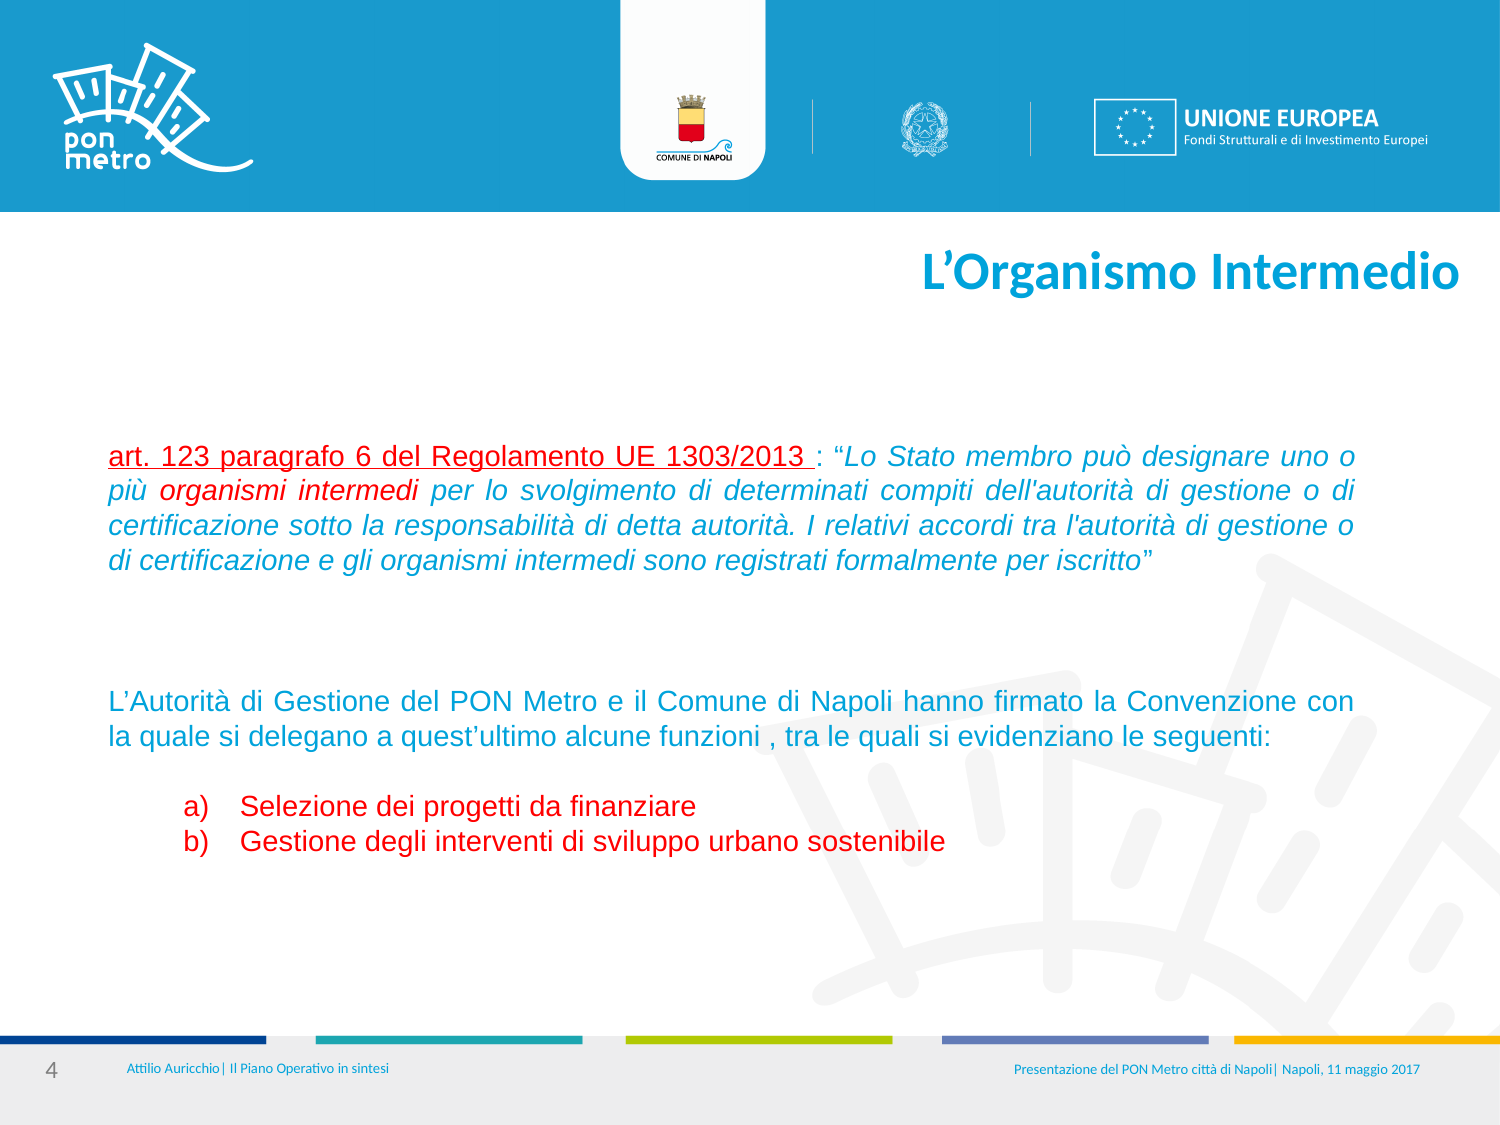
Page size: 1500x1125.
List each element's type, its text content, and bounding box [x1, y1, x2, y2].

text_box art. 123 paragrafo 6 del Regolamento UE 1303/2013 : “Lo Stato membro può designare uno o più organismi intermedi per lo svolgimento di determinati compiti dell'autorità di gestione o di certificazione sotto la responsabilità di detta autorità. I relativi accordi tra l'autorità di gestione o di certificazione e gli organismi intermedi sono registrati formalmente per iscritto” [93, 429, 1371, 584]
picture [0, 535, 1500, 1125]
title L’Organismo Intermedio [0, 231, 1477, 305]
picture [0, 0, 1500, 212]
text_box L’Autorità di Gestione del PON Metro e il Comune di Napoli hanno firmato la Convenzione con la quale si delegano a quest’ultimo alcune funzioni , tra le quali si evidenziano le seguenti: Selezione dei progetti da finanziare Gestione degli interventi di sviluppo urbano sostenibile [93, 675, 1371, 865]
